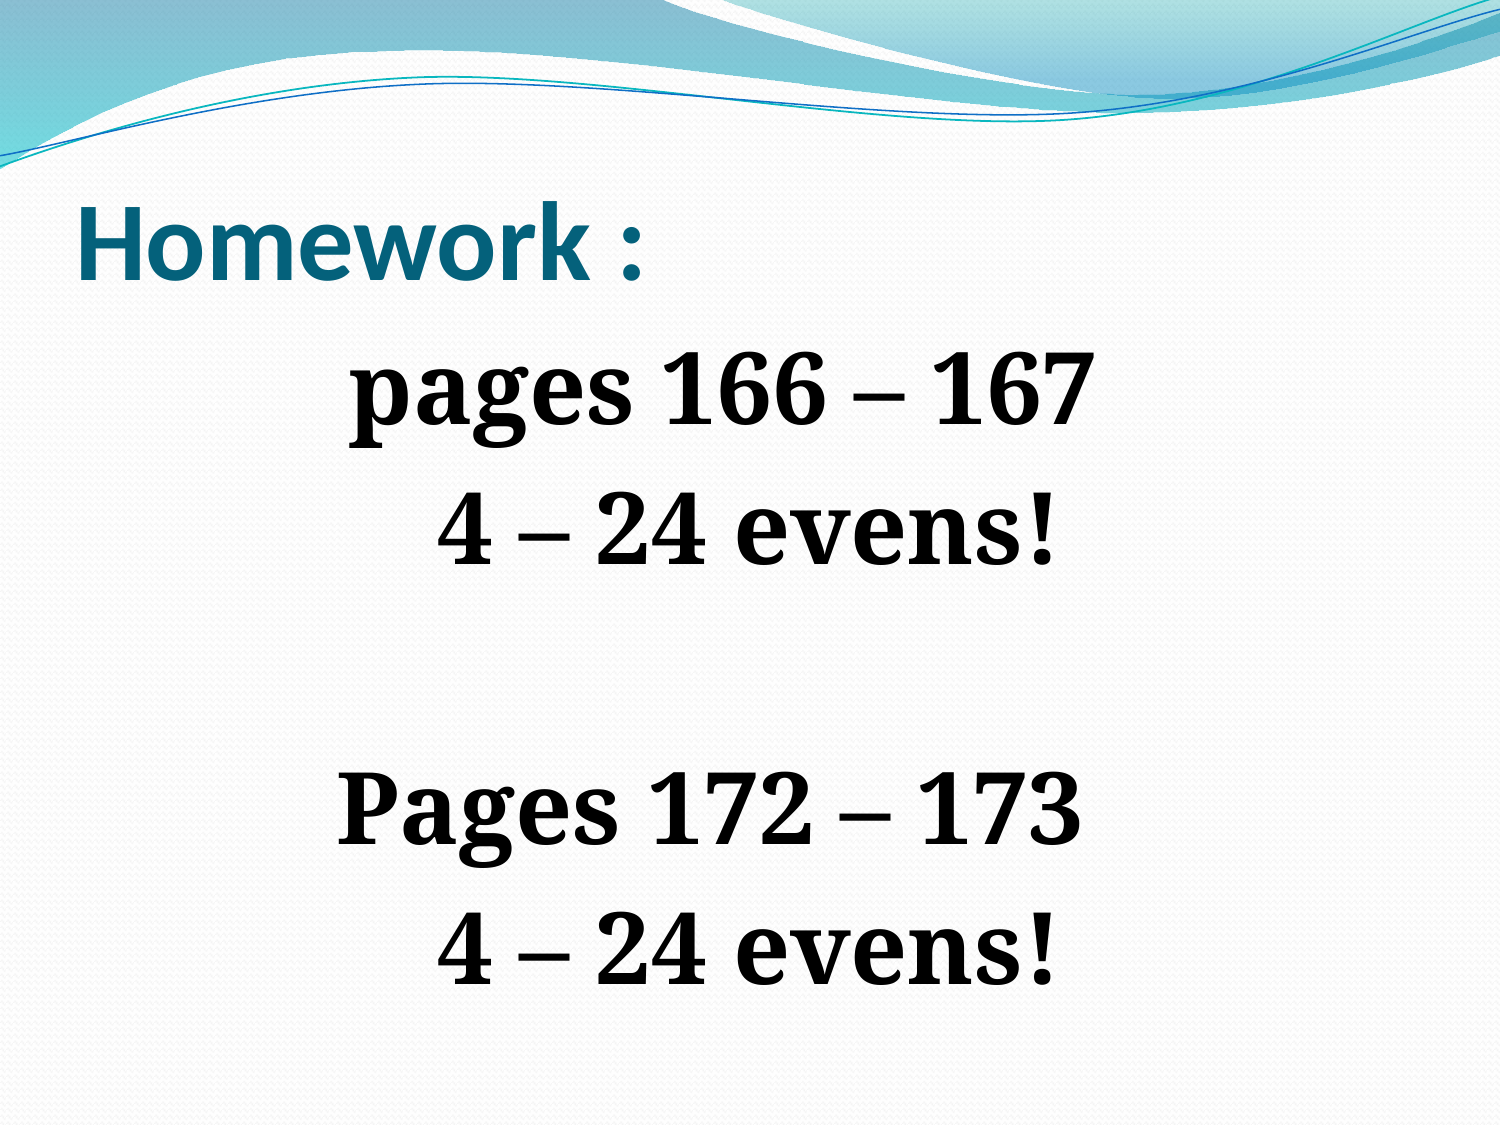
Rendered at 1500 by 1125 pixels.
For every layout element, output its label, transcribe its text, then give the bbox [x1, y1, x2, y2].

title Homework : [75, 115, 1425, 303]
list pages 166 – 167 4 – 24 evens! Pages 172 – 173 4 – 24 evens! [75, 317, 1425, 1038]
